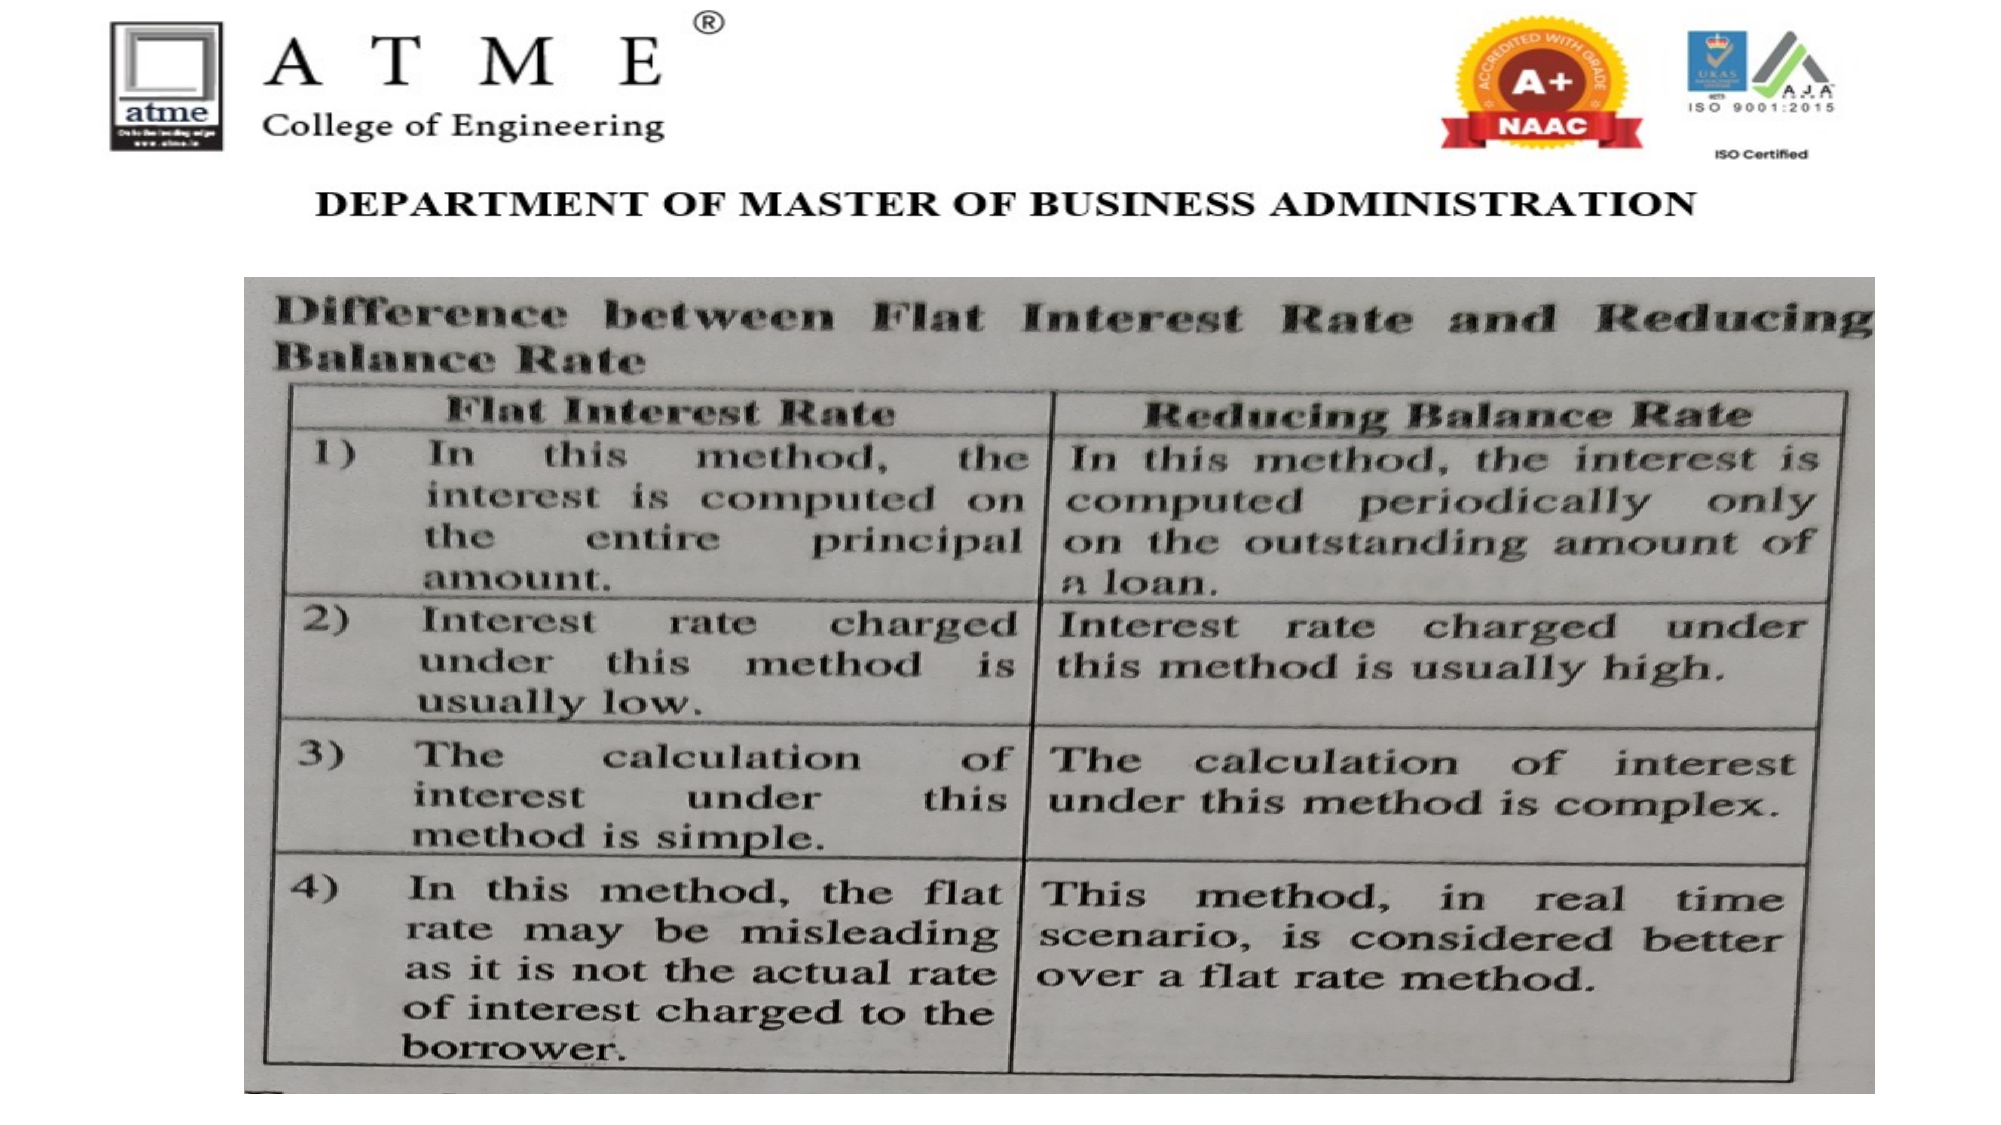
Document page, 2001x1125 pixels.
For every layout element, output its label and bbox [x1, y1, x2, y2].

picture [100, 9, 1900, 224]
list [244, 277, 1875, 1094]
